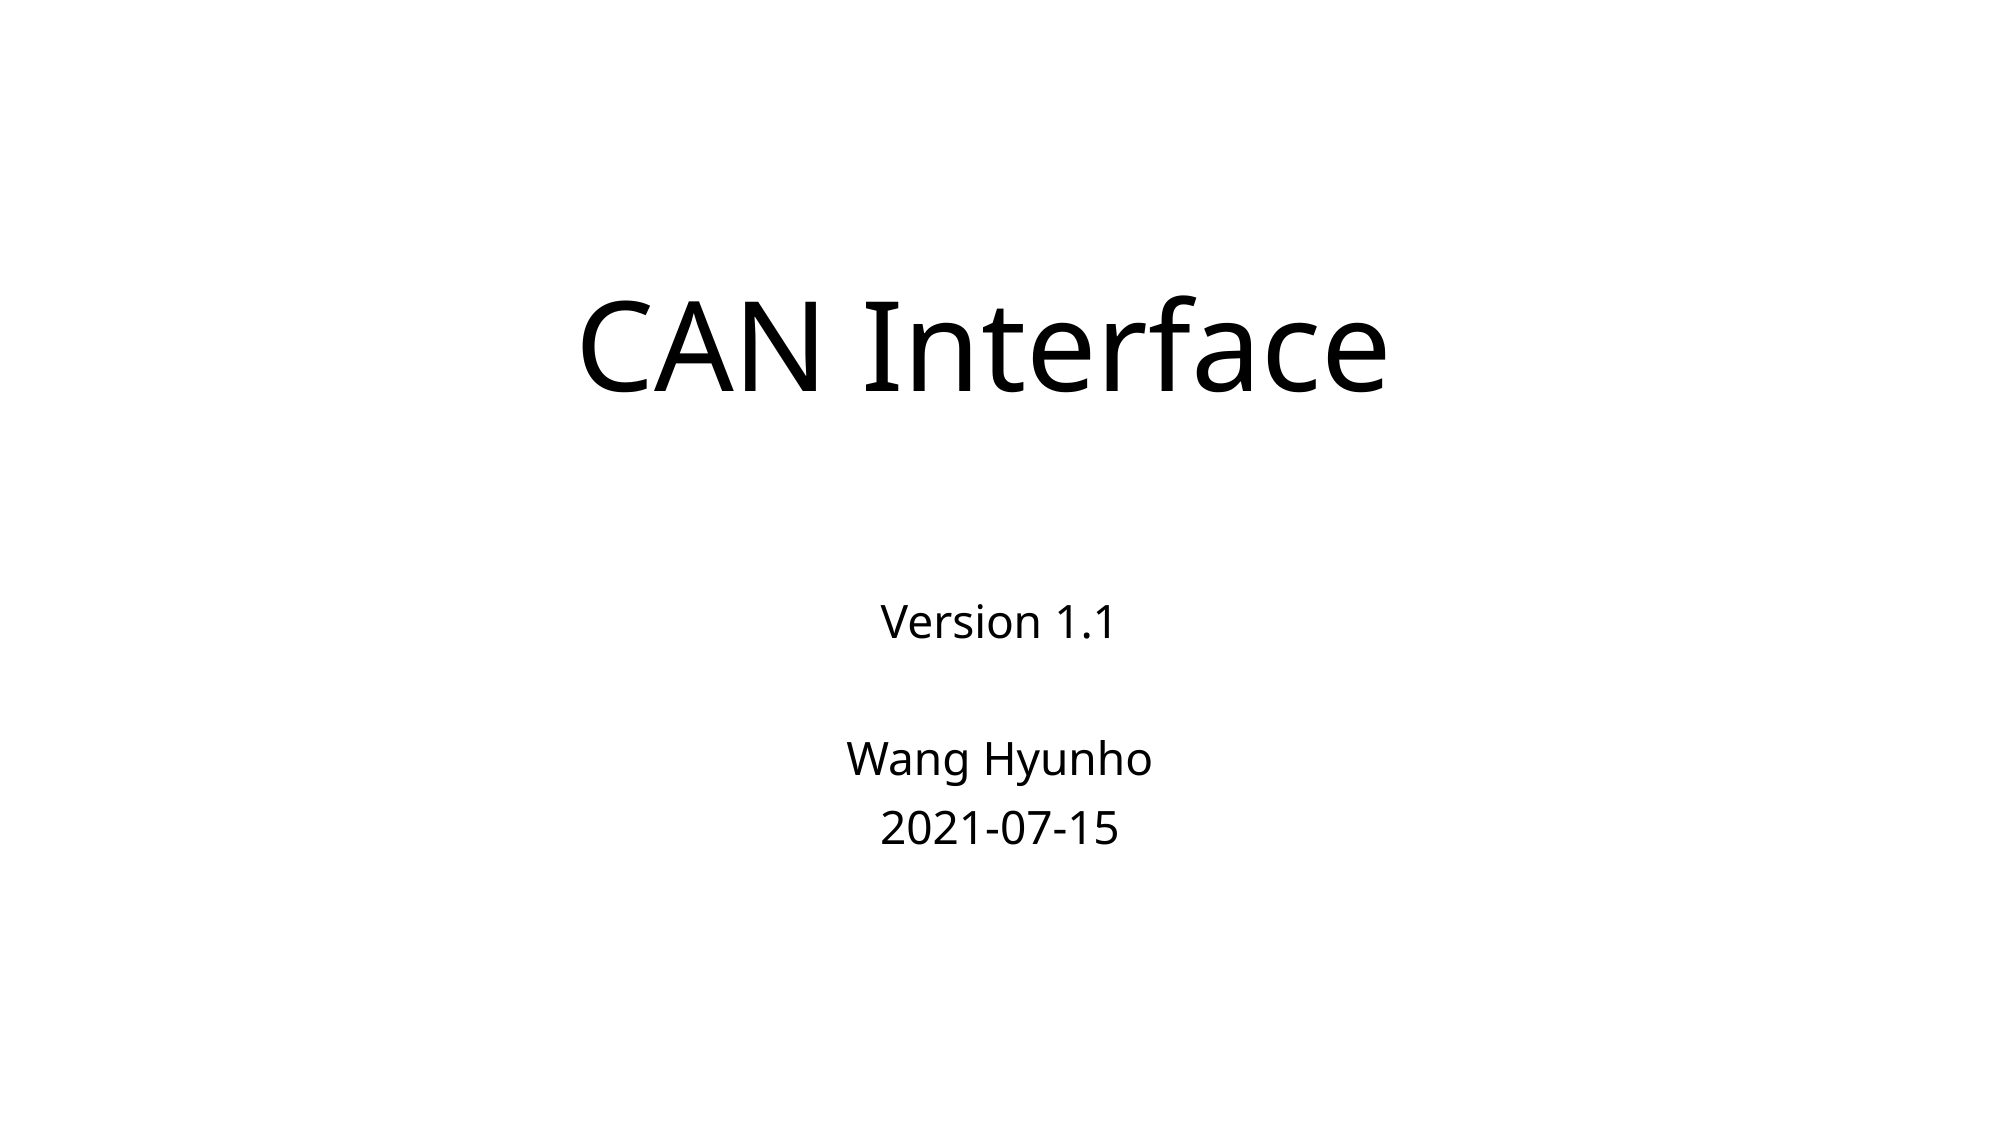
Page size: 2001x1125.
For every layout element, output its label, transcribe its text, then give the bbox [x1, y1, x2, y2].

title CAN Interface [249, 184, 1750, 576]
subtitle Version 1.1 Wang Hyunho 2021-07-15 [249, 590, 1750, 863]
